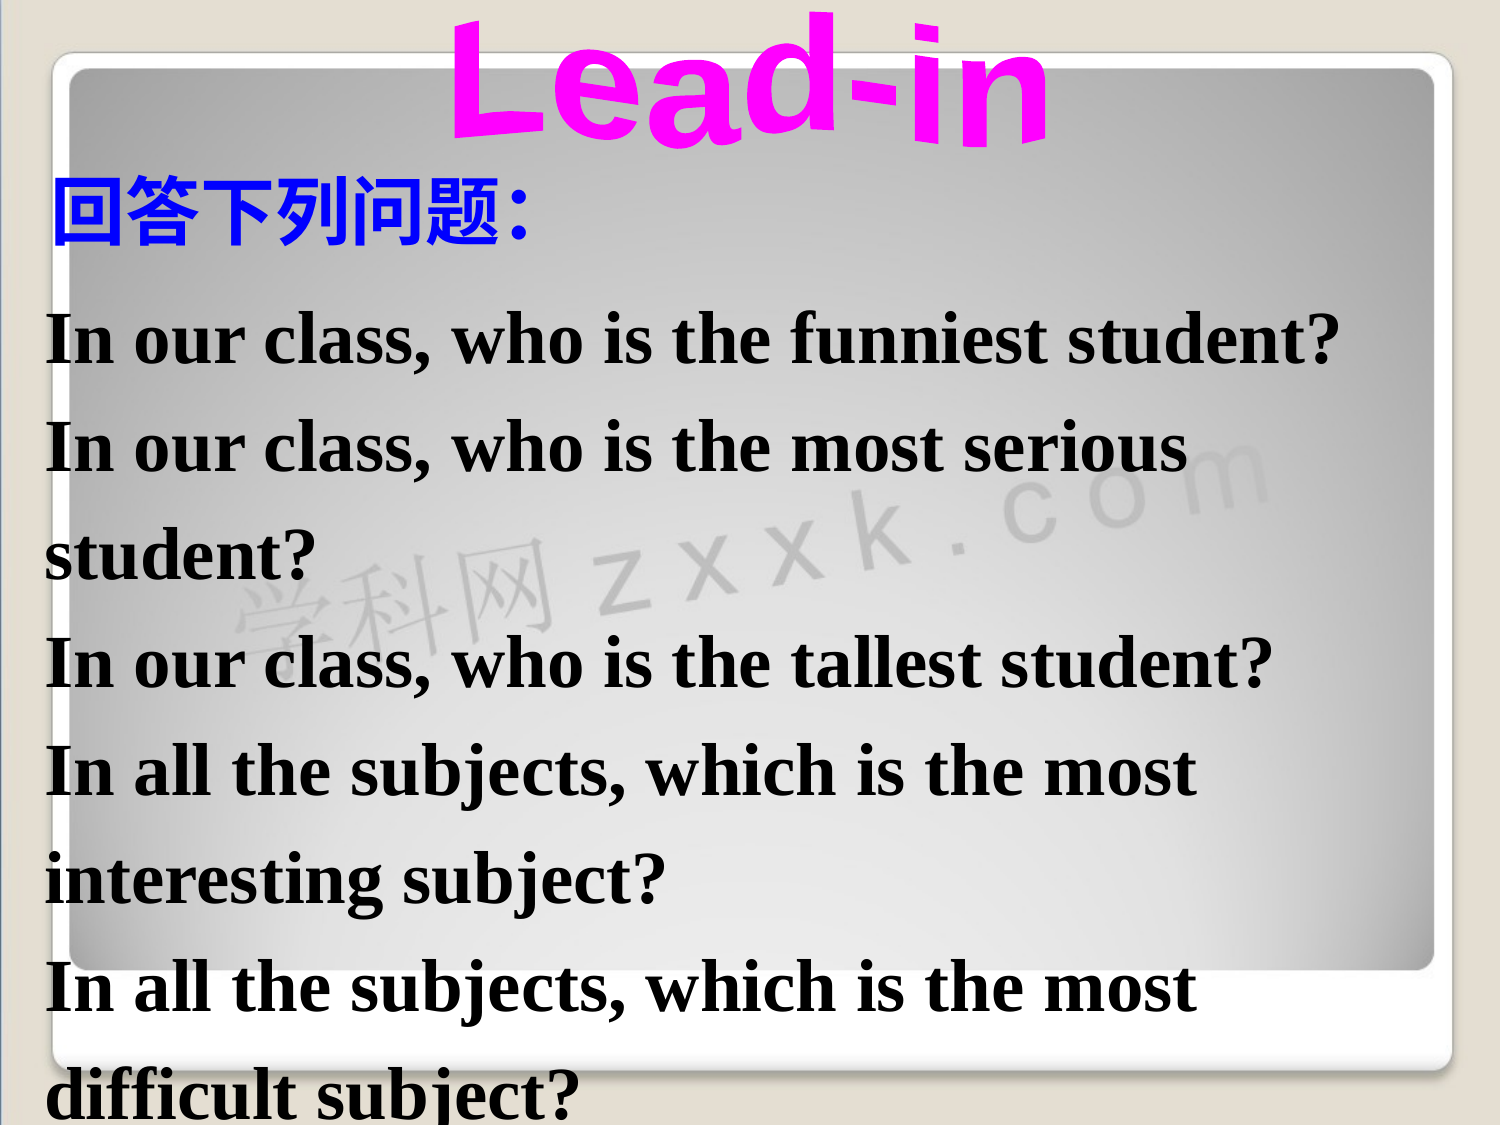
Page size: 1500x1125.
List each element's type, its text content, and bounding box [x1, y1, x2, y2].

picture [0, 0, 1500, 1125]
text_box In our class, who is the funniest student? In our class, who is the most serious student? In our class, who is the tallest student? In all the subjects, which is the most interesting subject? In all the subjects, which is the most difficult subject? [29, 263, 1477, 1125]
text_box 回答下列问题： [35, 139, 620, 263]
